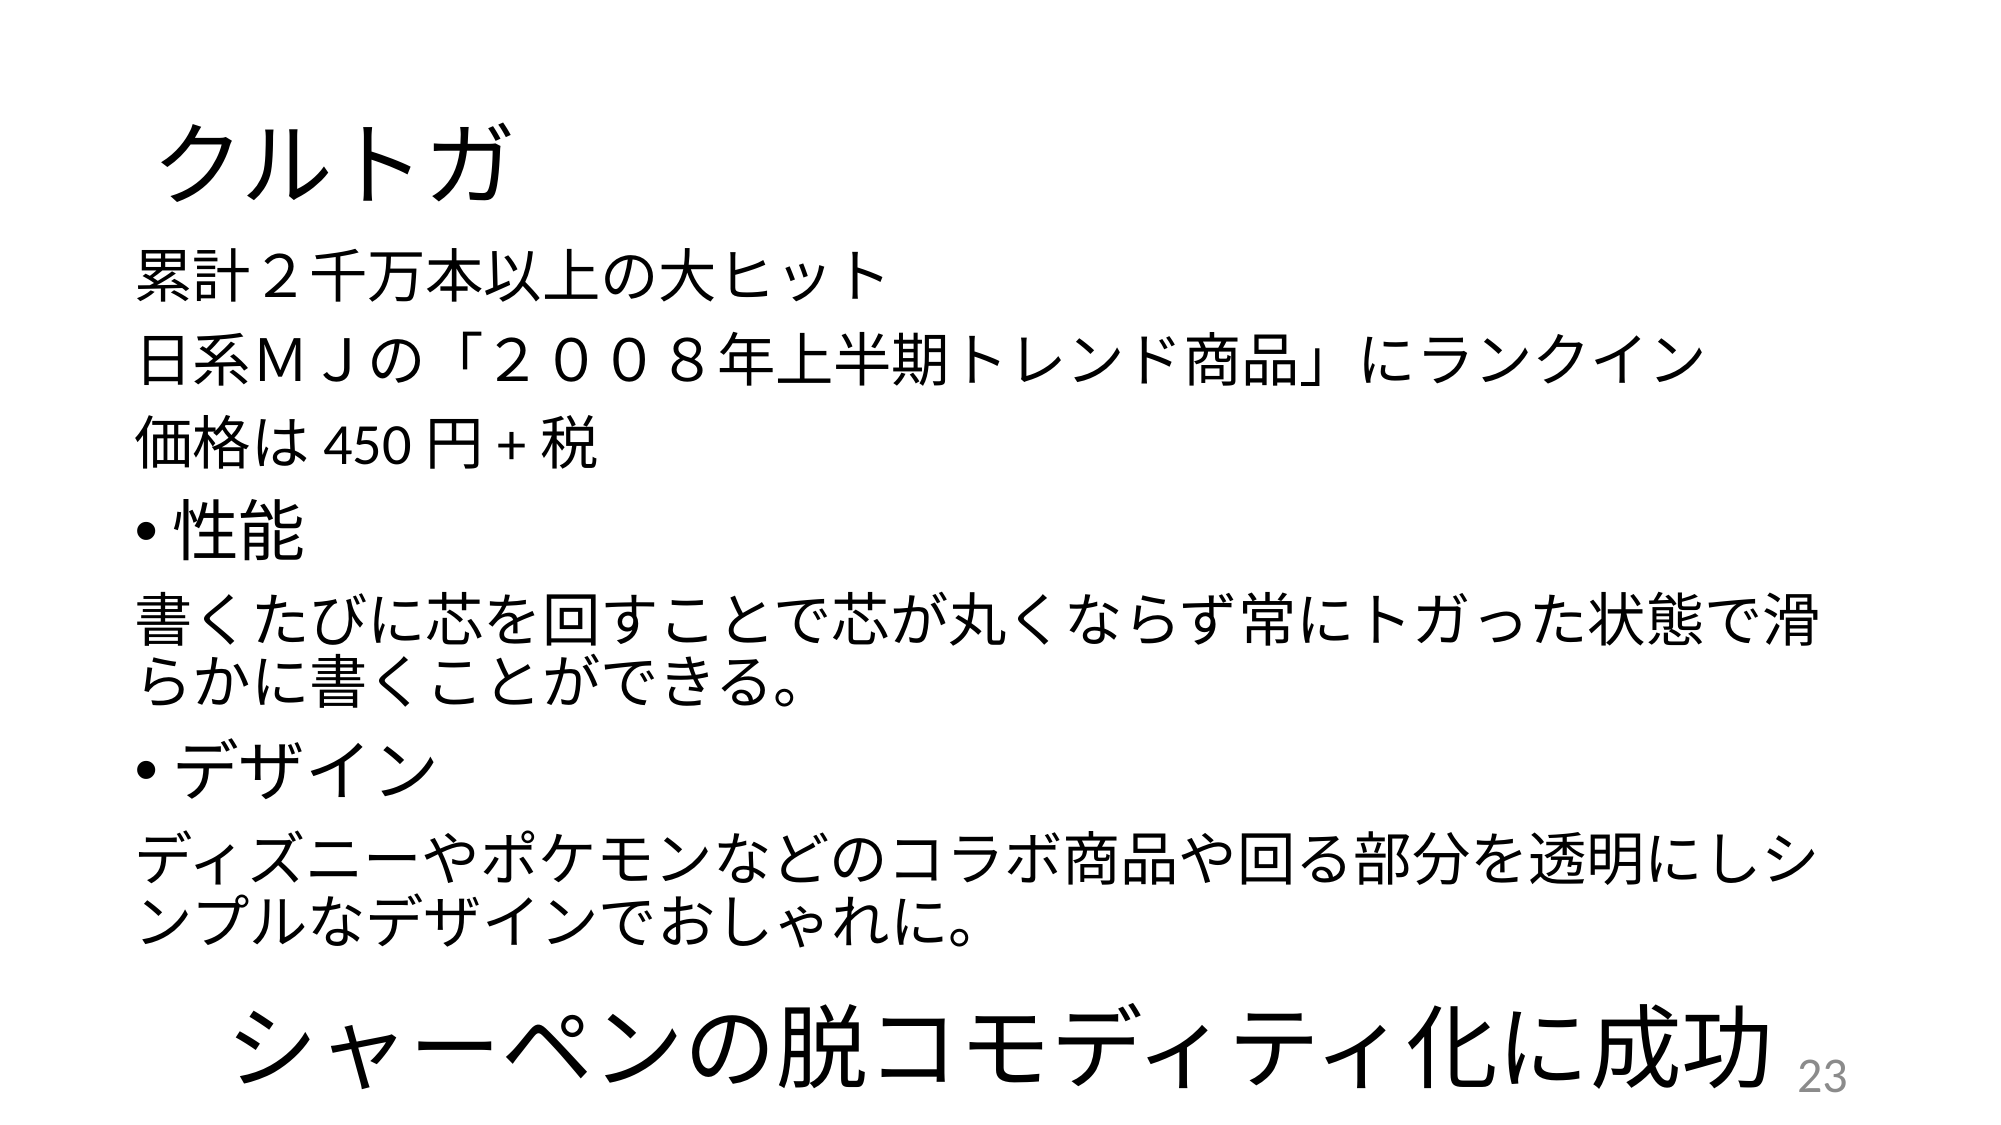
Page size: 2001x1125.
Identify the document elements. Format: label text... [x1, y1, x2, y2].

list 累計２千万本以上の大ヒット 日系ＭＪの「２００８年上半期トレンド商品」にランクイン 価格は450円+税 性能 書くたびに芯を回すことで芯が丸くならず常にトガった状態で滑らかに書くことができる。 デザイン ディズニーやポケモンなどのコラボ商品や回る部分を透明にしシンプルなデザインでおしゃれに。 [119, 239, 1845, 1125]
slide_number 23 [1412, 1042, 1863, 1103]
text_box シャーペンの脱コモディティ化に成功 [164, 982, 1836, 1108]
title クルトガ [137, 59, 1863, 278]
